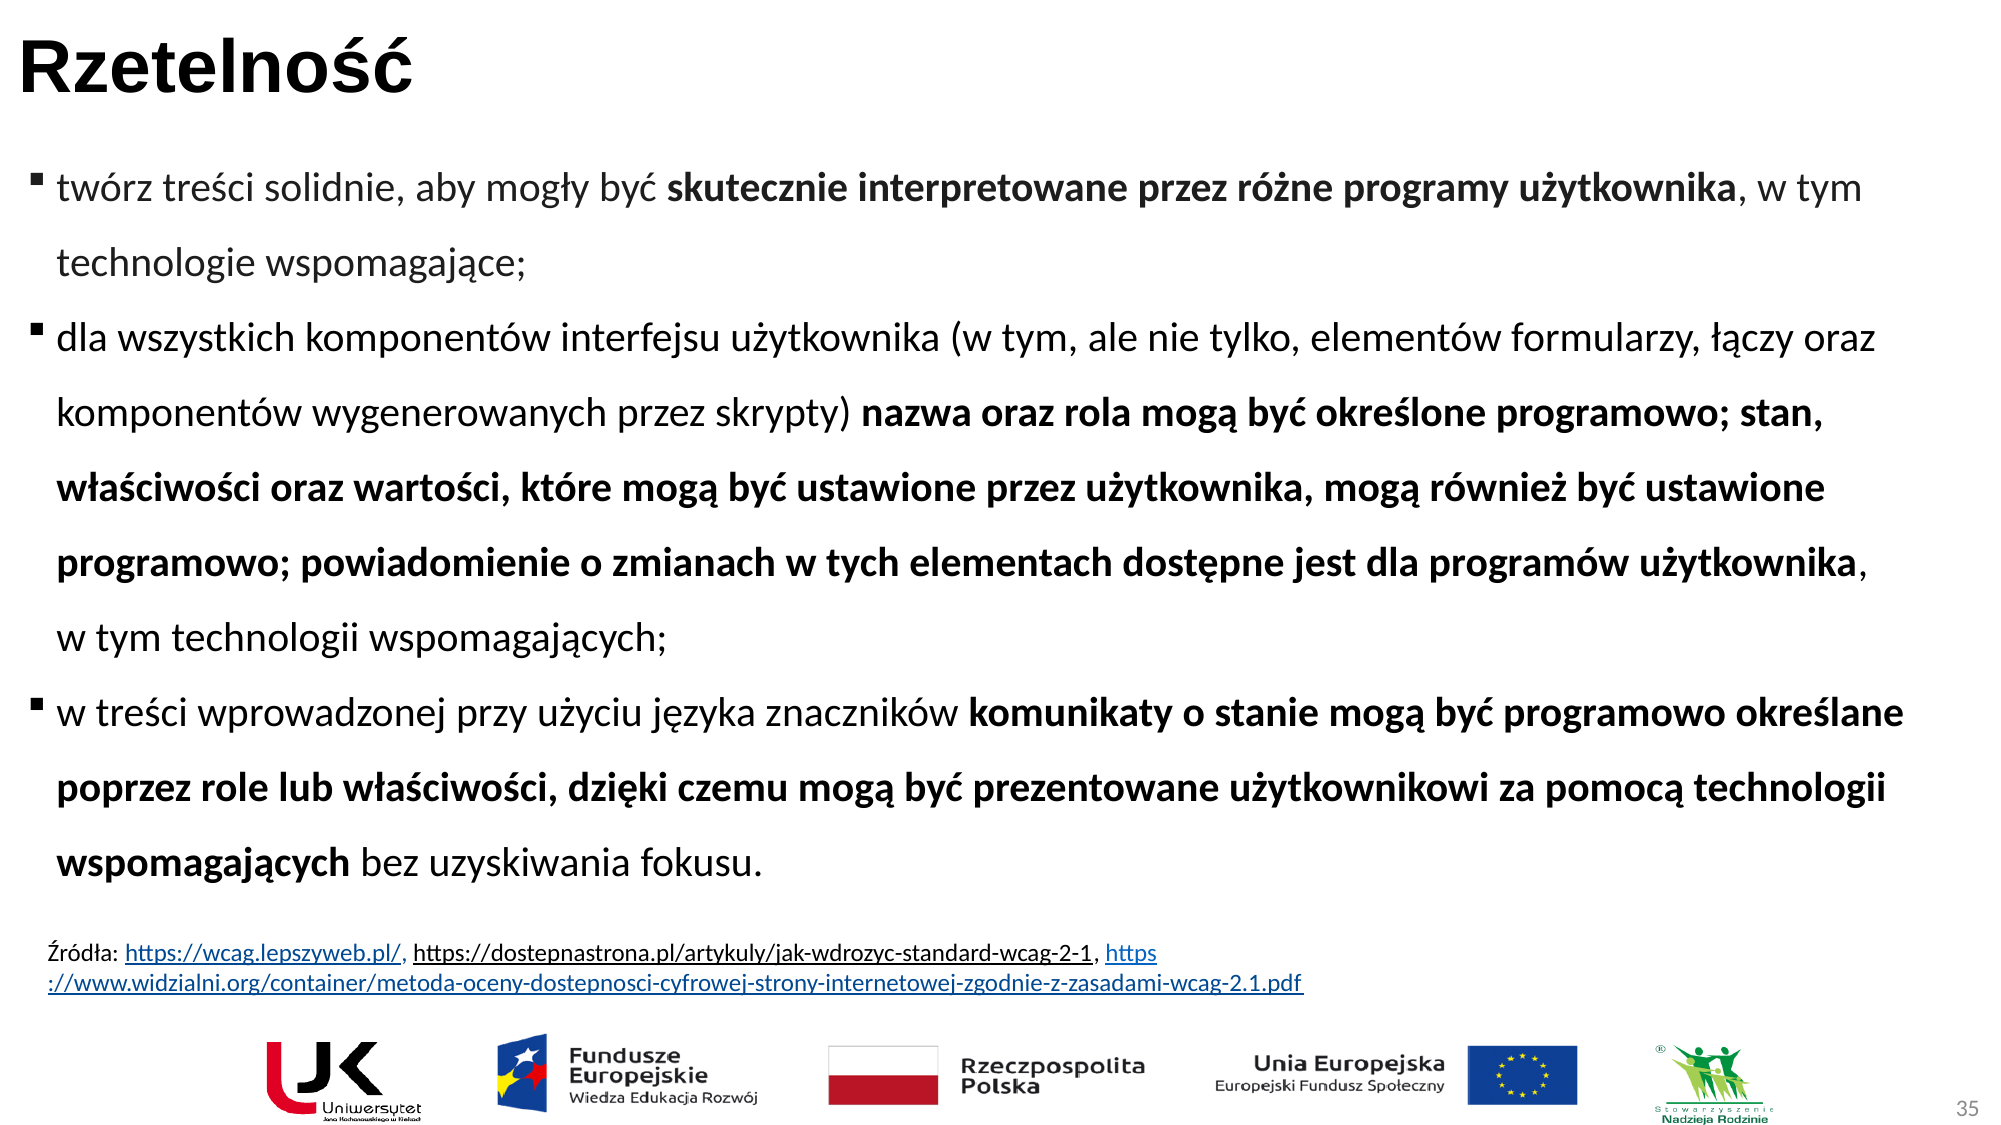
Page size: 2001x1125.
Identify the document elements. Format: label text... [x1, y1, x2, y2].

title Rzetelność [18, 3, 1540, 134]
picture [463, 1004, 1613, 1125]
picture [1655, 1044, 1774, 1125]
slide_number 35 [1827, 1089, 1995, 1125]
picture [266, 1042, 421, 1122]
text_box Źródła: https://wcag.lepszyweb.pl/, https://dostepnastrona.pl/artykuly/jak-wdrozyc-standard-wcag-2-1, https://www.widzialni.org/container/metoda-oceny-dostepnosci-cyfrowej-strony-internetowej-zgodnie-z-zasadami-wcag-2.1.pdf [32, 899, 1975, 1004]
text_box twórz treści solidnie, aby mogły być skutecznie interpretowane przez różne programy użytkownika, w tym technologie wspomagające; dla wszystkich komponentów interfejsu użytkownika (w tym, ale nie tylko, elementów formularzy, łączy oraz komponentów wygenerowanych przez skrypty) nazwa oraz rola mogą być określone programowo; stan, właściwości oraz wartości, które mogą być ustawione przez użytkownika, mogą również być ustawione programowo; powiadomienie o zmianach w tych elementach dostępne jest dla programów użytkownika, w tym technologii wspomagających; w treści wprowadzonej przy użyciu języka znaczników komunikaty o stanie mogą być programowo określane poprzez role lub właściwości, dzięki czemu mogą być prezentowane użytkownikowi za pomocą technologii wspomagających bez uzyskiwania fokusu. [0, 134, 1960, 939]
